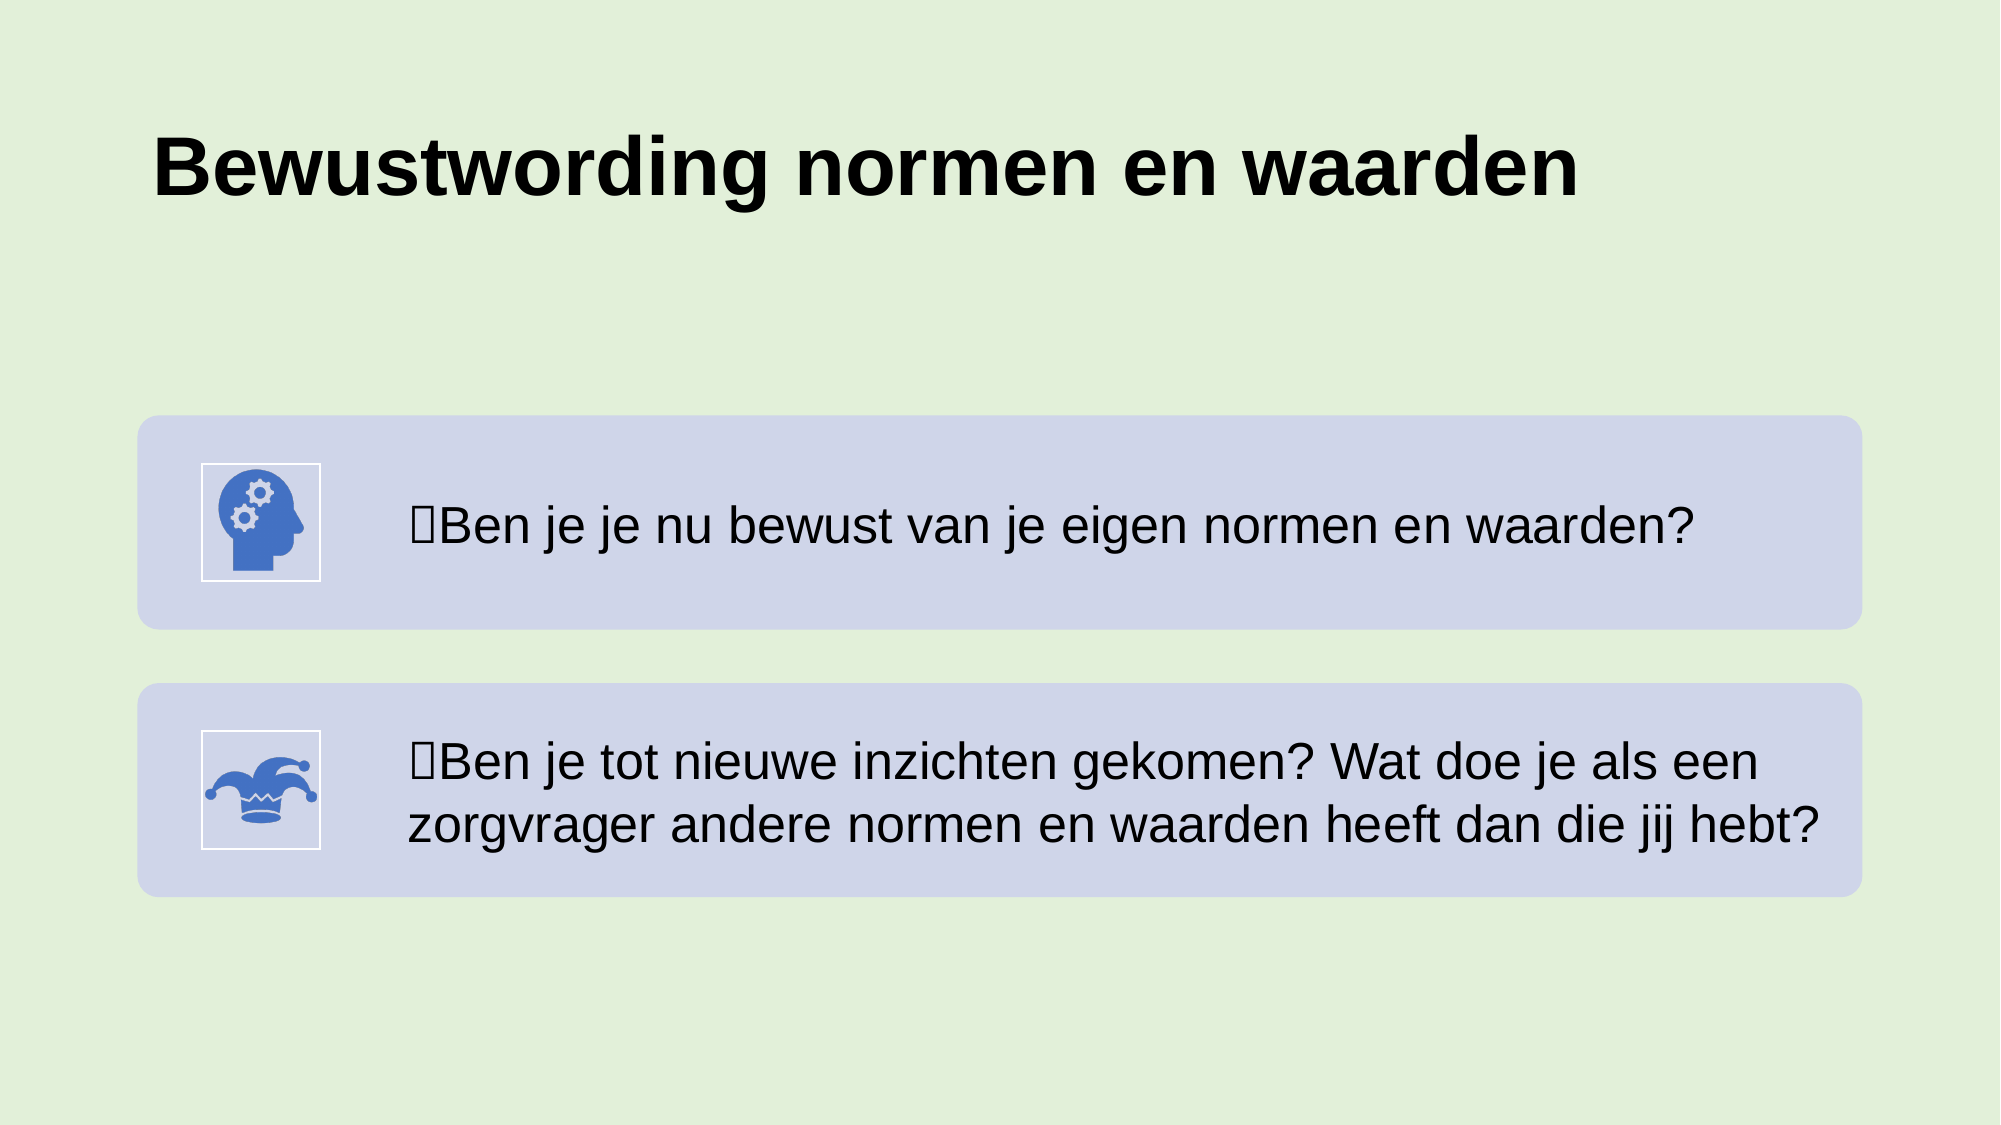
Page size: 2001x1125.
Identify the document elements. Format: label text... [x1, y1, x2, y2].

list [137, 299, 1863, 1014]
title Bewustwording normen en waarden [137, 59, 1863, 278]
